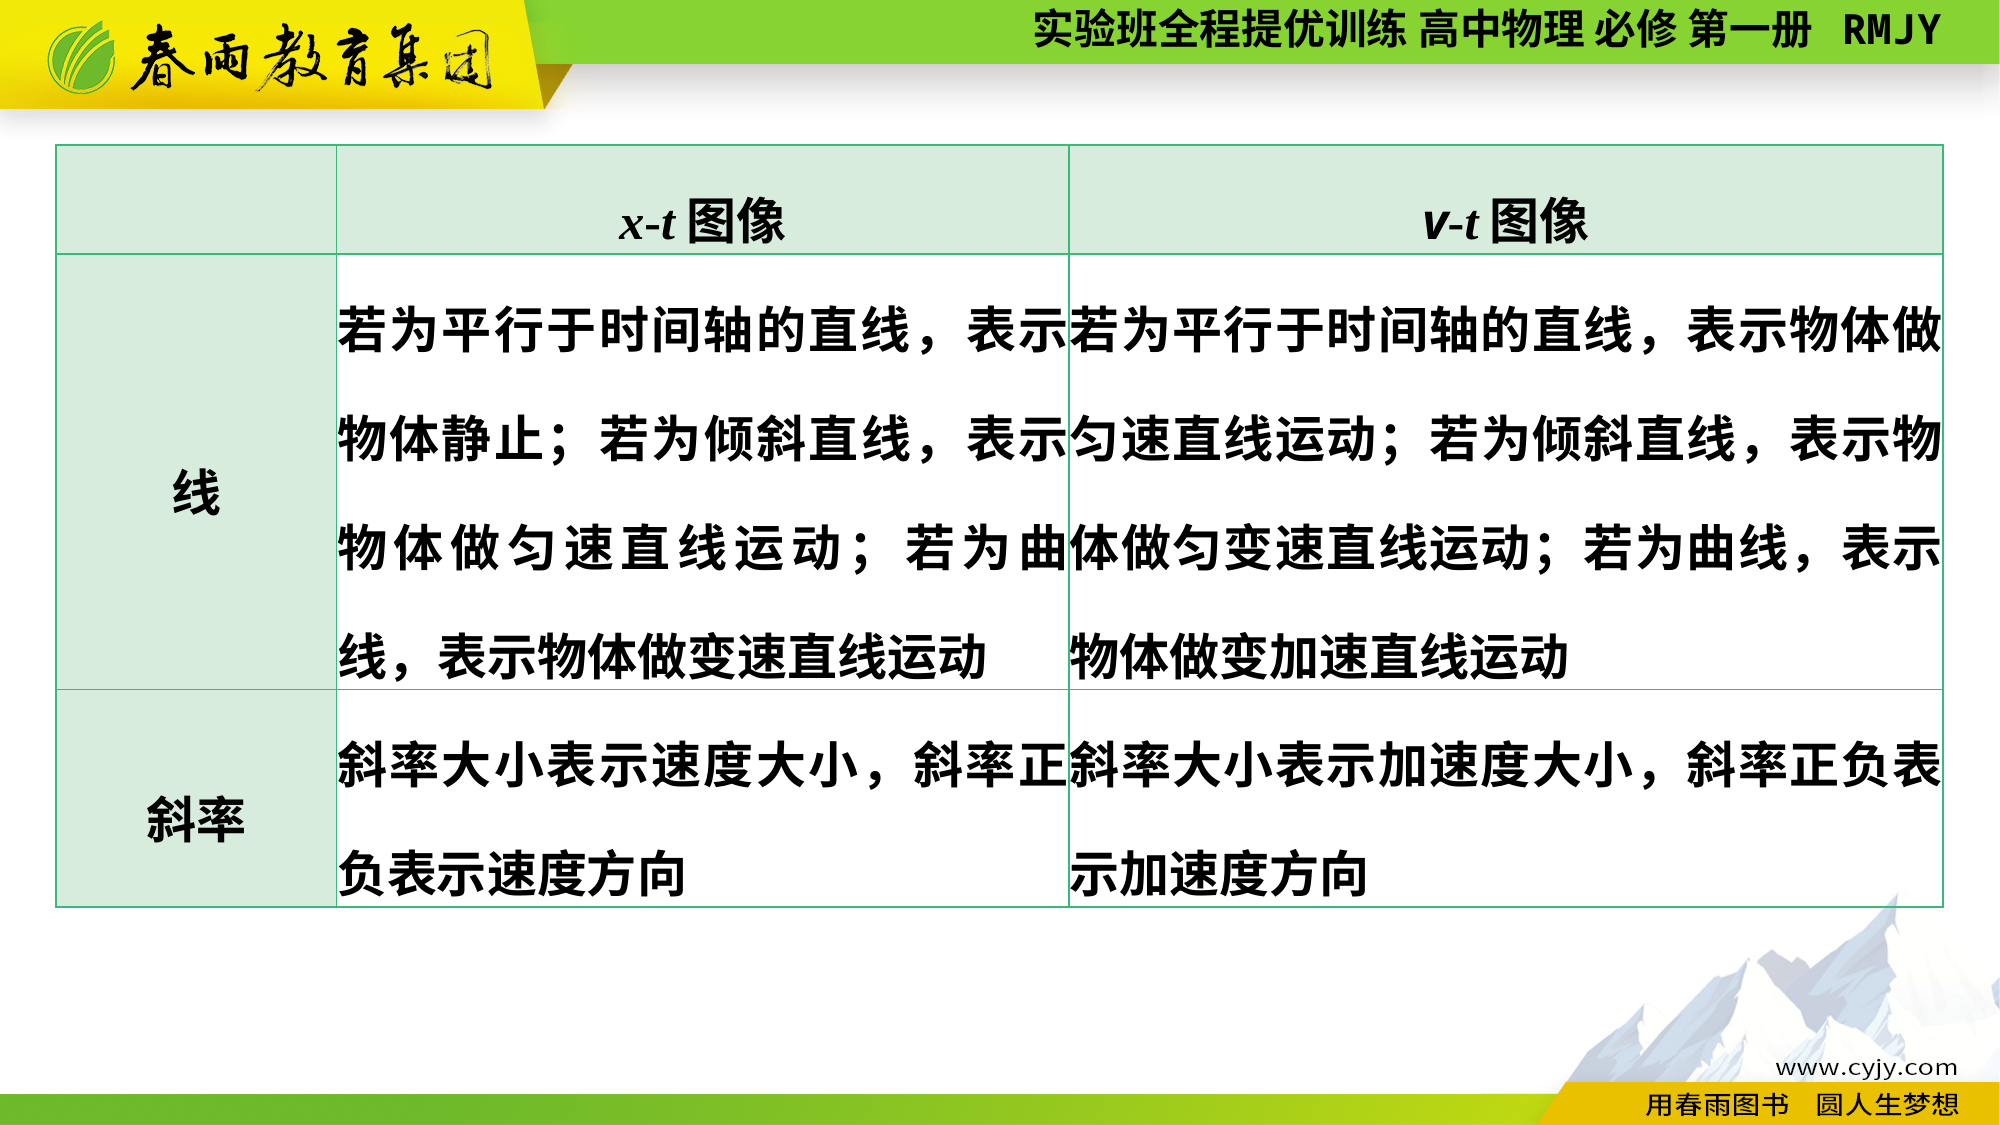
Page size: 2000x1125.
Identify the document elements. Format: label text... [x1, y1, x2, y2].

table_cell 斜率 [57, 690, 336, 906]
table_cell 若为平行于时间轴的直线，表示物体做匀速直线运动；若为倾斜直线，表示物体做匀变速直线运动；若为曲线，表示物体做变加速直线运动 [1070, 255, 1942, 689]
table_cell 斜率大小表示速度大小，斜率正负表示速度方向 [337, 690, 1068, 906]
table_cell 线 [57, 255, 336, 689]
table_header x-t图像 [337, 146, 1068, 253]
picture [0, 0, 2000, 1125]
table_cell 若为平行于时间轴的直线，表示物体静止；若为倾斜直线，表示物体做匀速直线运动；若为曲线，表示物体做变速直线运动 [337, 255, 1068, 689]
table_cell 斜率大小表示加速度大小，斜率正负表示加速度方向 [1070, 690, 1942, 906]
table_header v-t图像 [1070, 146, 1942, 253]
table_header [57, 146, 336, 253]
